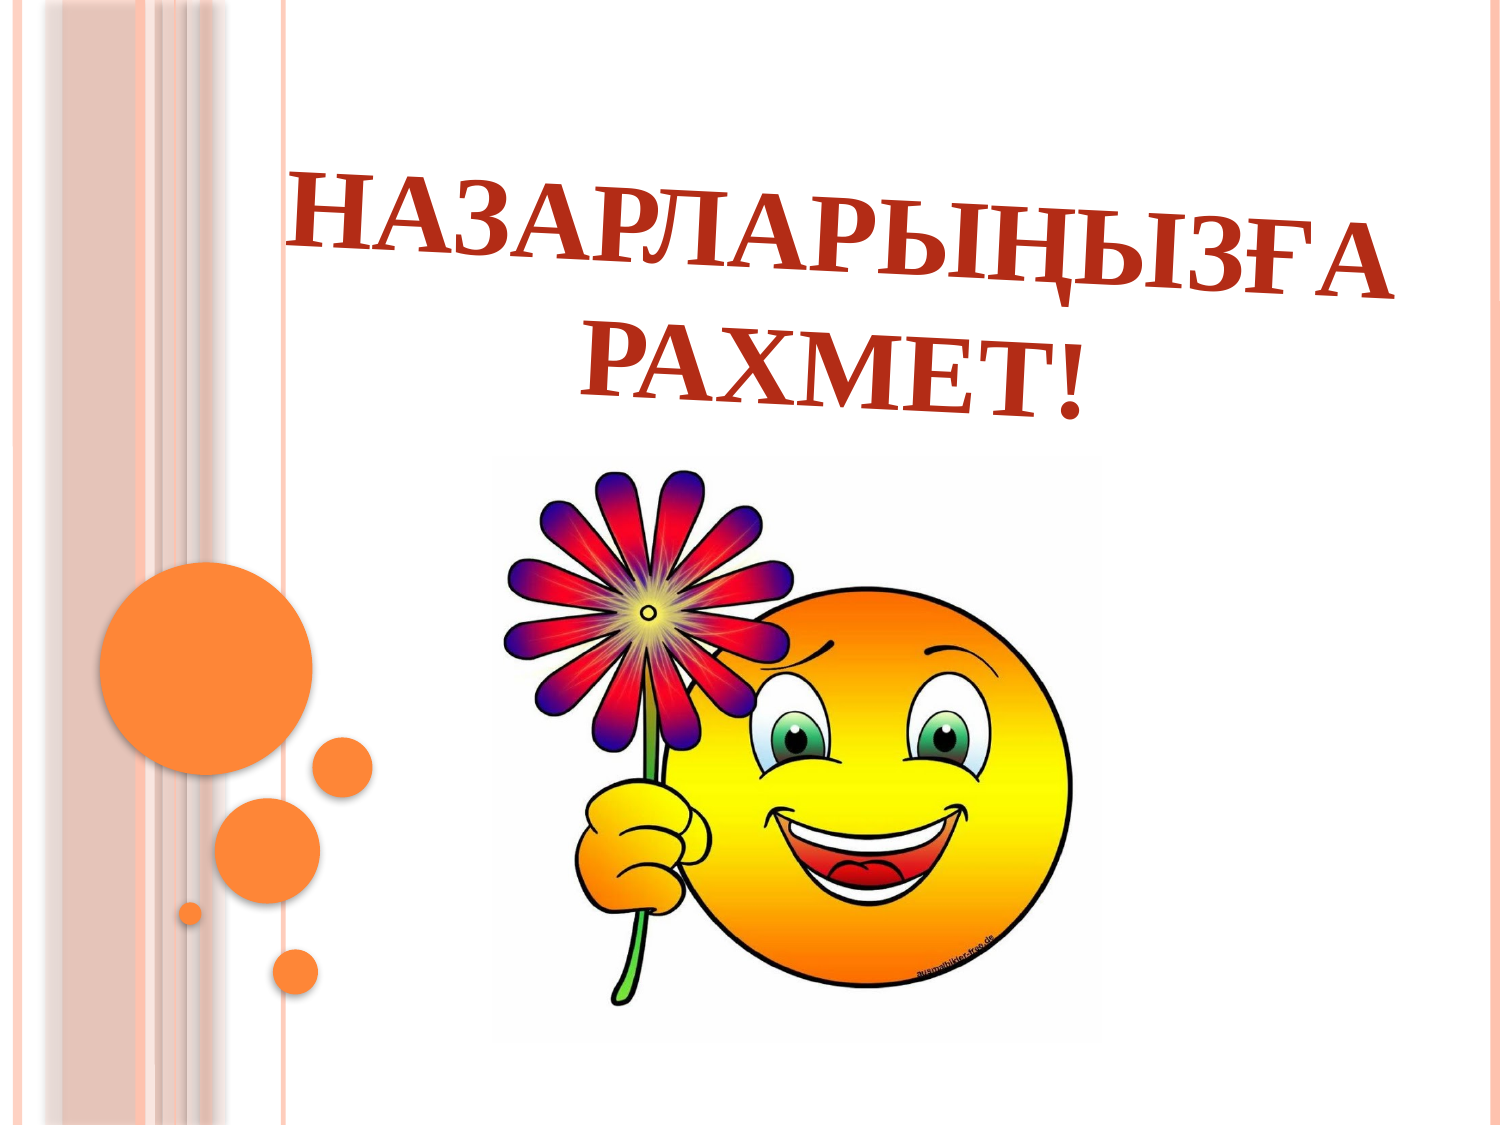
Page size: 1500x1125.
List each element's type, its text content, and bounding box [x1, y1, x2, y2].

picture [491, 456, 1103, 1044]
subtitle НАЗАРЛАРЫҢЫЗҒА РАХМЕТ! [62, 116, 1500, 1004]
